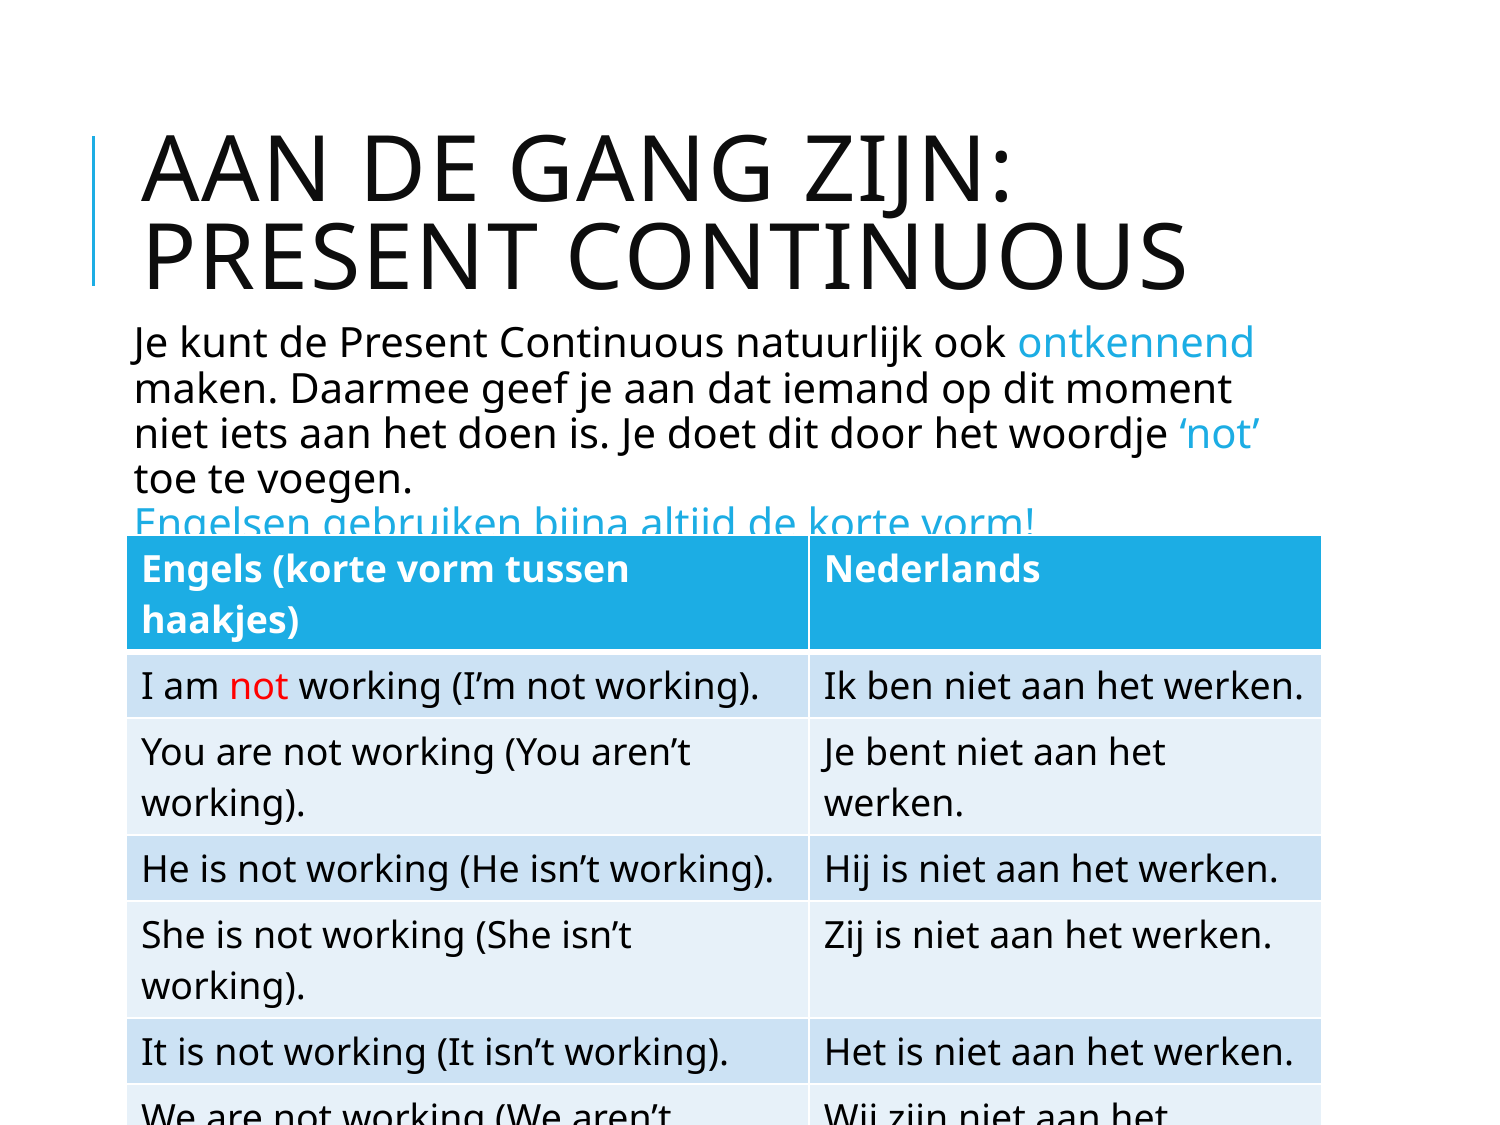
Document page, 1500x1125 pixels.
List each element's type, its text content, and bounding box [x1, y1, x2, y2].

list Je kunt de Present Continuous natuurlijk ook ontkennend maken. Daarmee geef je aan dat iemand op dit moment niet iets aan het doen is. Je doet dit door het woordje ‘not’ toe te voegen. Engelsen gebruiken bijna altijd de korte vorm! [126, 314, 1322, 534]
table_header Nederlands [810, 536, 1321, 649]
table_cell You are not working (You aren’t working). [127, 719, 808, 834]
table_cell We are not working (We aren’t working). [127, 1085, 808, 1125]
table_header Engels (korte vorm tussen haakjes) [127, 536, 808, 649]
table_cell Wij zijn niet aan het werken. [810, 1085, 1321, 1125]
table_cell It is not working (It isn’t working). [127, 1019, 808, 1083]
table_cell Ik ben niet aan het werken. [810, 655, 1321, 717]
table_cell Je bent niet aan het werken. [810, 719, 1321, 834]
table_cell He is not working (He isn’t working). [127, 836, 808, 900]
table_cell Het is niet aan het werken. [810, 1019, 1321, 1083]
table_cell I am not working (I’m not working). [127, 655, 808, 717]
table_cell Zij is niet aan het werken. [810, 902, 1321, 1017]
title Aan de gang zijn: present continuous [126, 96, 1388, 342]
table_cell She is not working (She isn’t working). [127, 902, 808, 1017]
table_cell Hij is niet aan het werken. [810, 836, 1321, 900]
